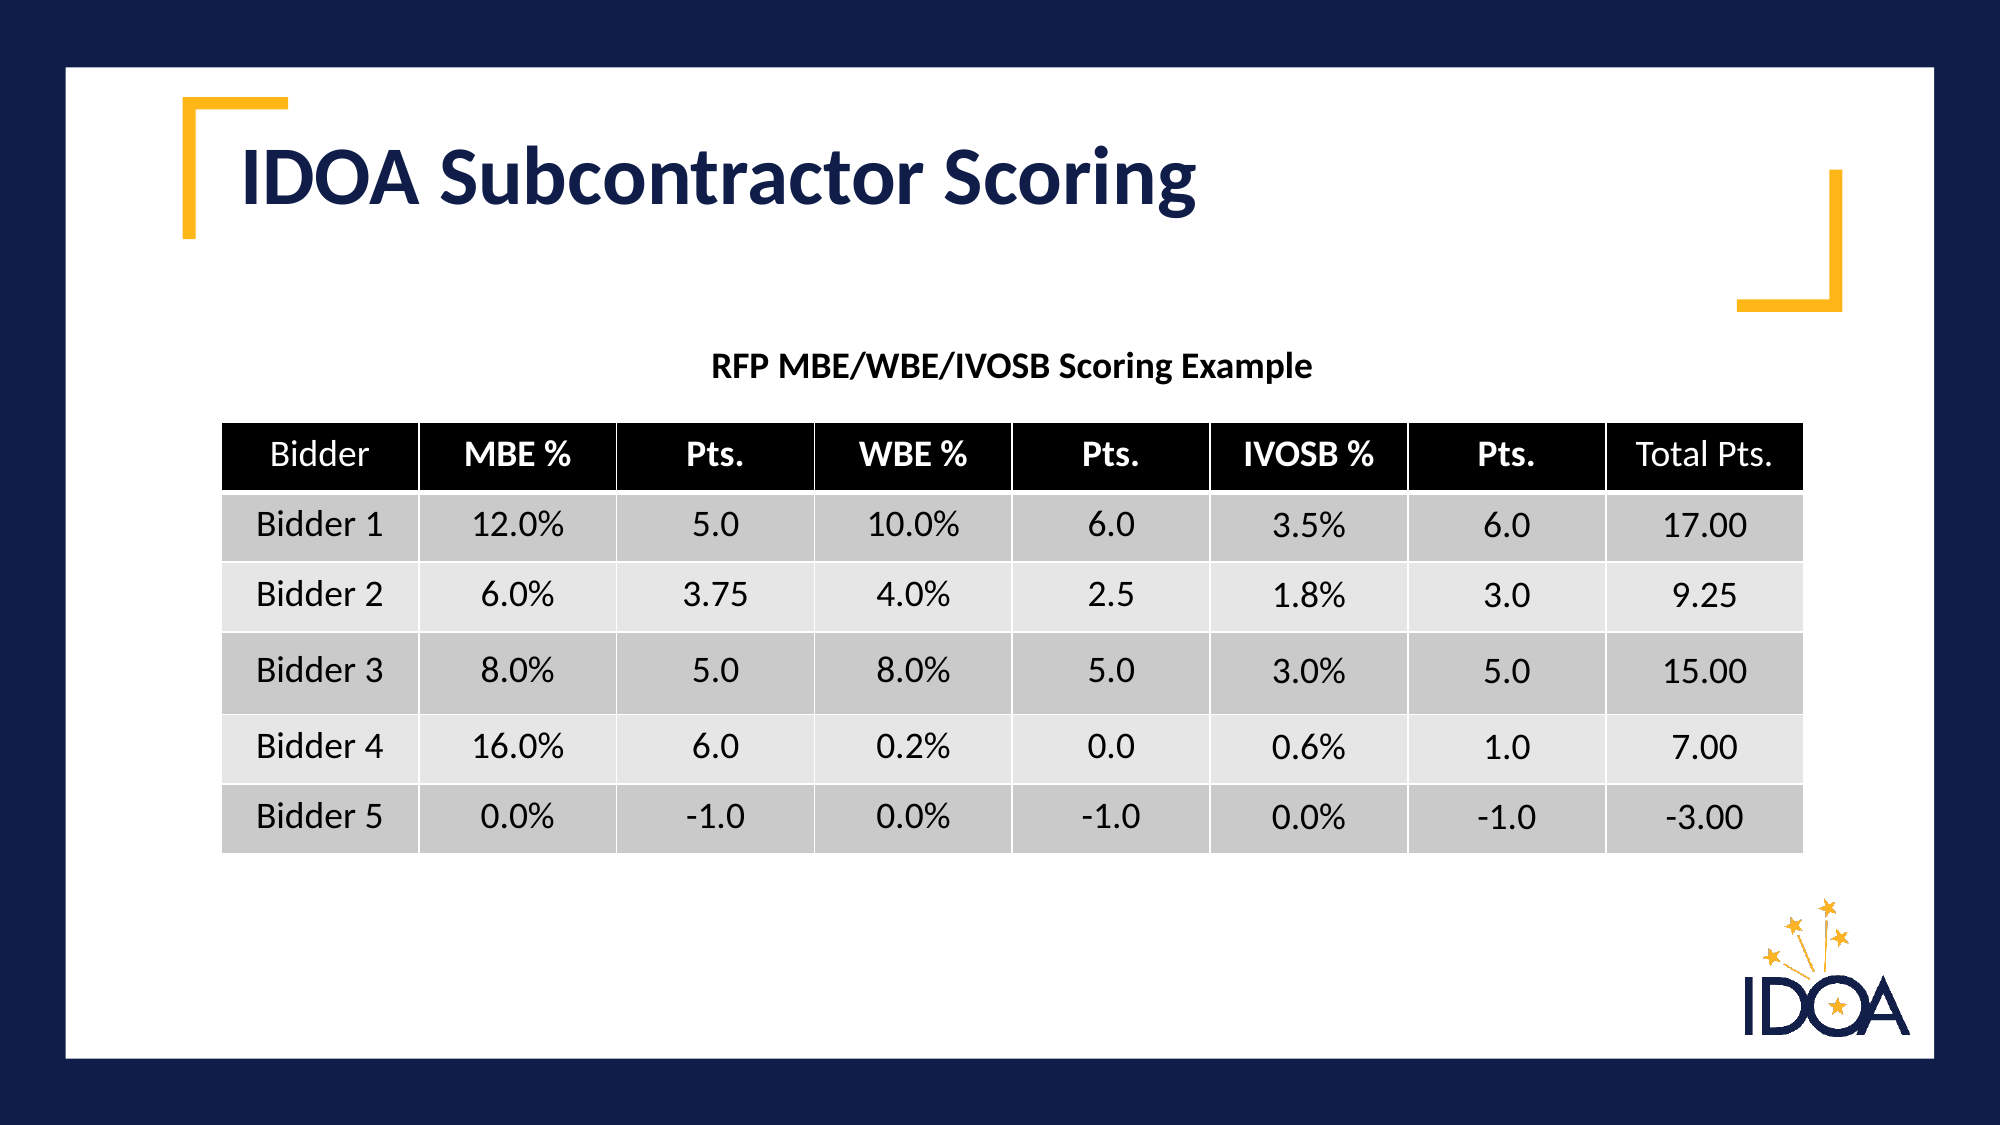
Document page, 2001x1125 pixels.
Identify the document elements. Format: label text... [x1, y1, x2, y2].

table_header IVOSB % [1211, 423, 1407, 490]
table_cell -1.0 [1013, 785, 1209, 853]
table_header Bidder [222, 423, 418, 490]
list RFP MBE/WBE/IVOSB Scoring Example [225, 337, 1800, 421]
table_cell 8.0% [420, 633, 616, 714]
table_cell 6.0 [1409, 495, 1605, 561]
table_cell Bidder 2 [222, 563, 418, 631]
table_cell 0.0 [1013, 715, 1209, 783]
table_cell 5.0 [617, 633, 814, 714]
table_cell 5.0 [1409, 633, 1605, 714]
table_cell 4.0% [815, 563, 1011, 631]
table_cell 2.5 [1013, 563, 1209, 631]
table_cell 9.25 [1607, 563, 1803, 631]
table_cell 0.0% [420, 785, 616, 853]
title IDOA Subcontractor Scoring [225, 126, 1800, 263]
table_cell 0.0% [815, 785, 1011, 853]
table_header Pts. [617, 423, 814, 490]
table_cell 12.0% [420, 495, 616, 561]
table_cell 3.5% [1211, 495, 1407, 561]
table_cell 10.0% [815, 495, 1011, 561]
table_cell -3.00 [1607, 785, 1803, 853]
table_header Pts. [1013, 423, 1209, 490]
table_cell 3.0% [1211, 633, 1407, 714]
table_cell 1.8% [1211, 563, 1407, 631]
table_cell 6.0 [1013, 495, 1209, 561]
table_cell 1.0 [1409, 715, 1605, 783]
table_cell 0.0% [1211, 785, 1407, 853]
table_header Pts. [1409, 423, 1605, 490]
table_cell 7.00 [1607, 715, 1803, 783]
table_cell -1.0 [1409, 785, 1605, 853]
table_cell 0.2% [815, 715, 1011, 783]
table_cell 5.0 [617, 495, 814, 561]
table_cell 15.00 [1607, 633, 1803, 714]
table_cell Bidder 1 [222, 495, 418, 561]
table_cell Bidder 3 [222, 633, 418, 714]
table_cell 17.00 [1607, 495, 1803, 561]
table_cell 8.0% [815, 633, 1011, 714]
table_cell 6.0 [617, 715, 814, 783]
table_cell Bidder 5 [222, 785, 418, 853]
table_header Total Pts. [1607, 423, 1803, 490]
picture [1702, 857, 1959, 1114]
table_cell 3.75 [617, 563, 814, 631]
table_cell 0.6% [1211, 715, 1407, 783]
table_cell 16.0% [420, 715, 616, 783]
table_header WBE % [815, 423, 1011, 490]
table_cell 6.0% [420, 563, 616, 631]
table_cell -1.0 [617, 785, 814, 853]
table_cell Bidder 4 [222, 715, 418, 783]
table_header MBE % [420, 423, 616, 490]
table_cell 3.0 [1409, 563, 1605, 631]
table_cell 5.0 [1013, 633, 1209, 714]
